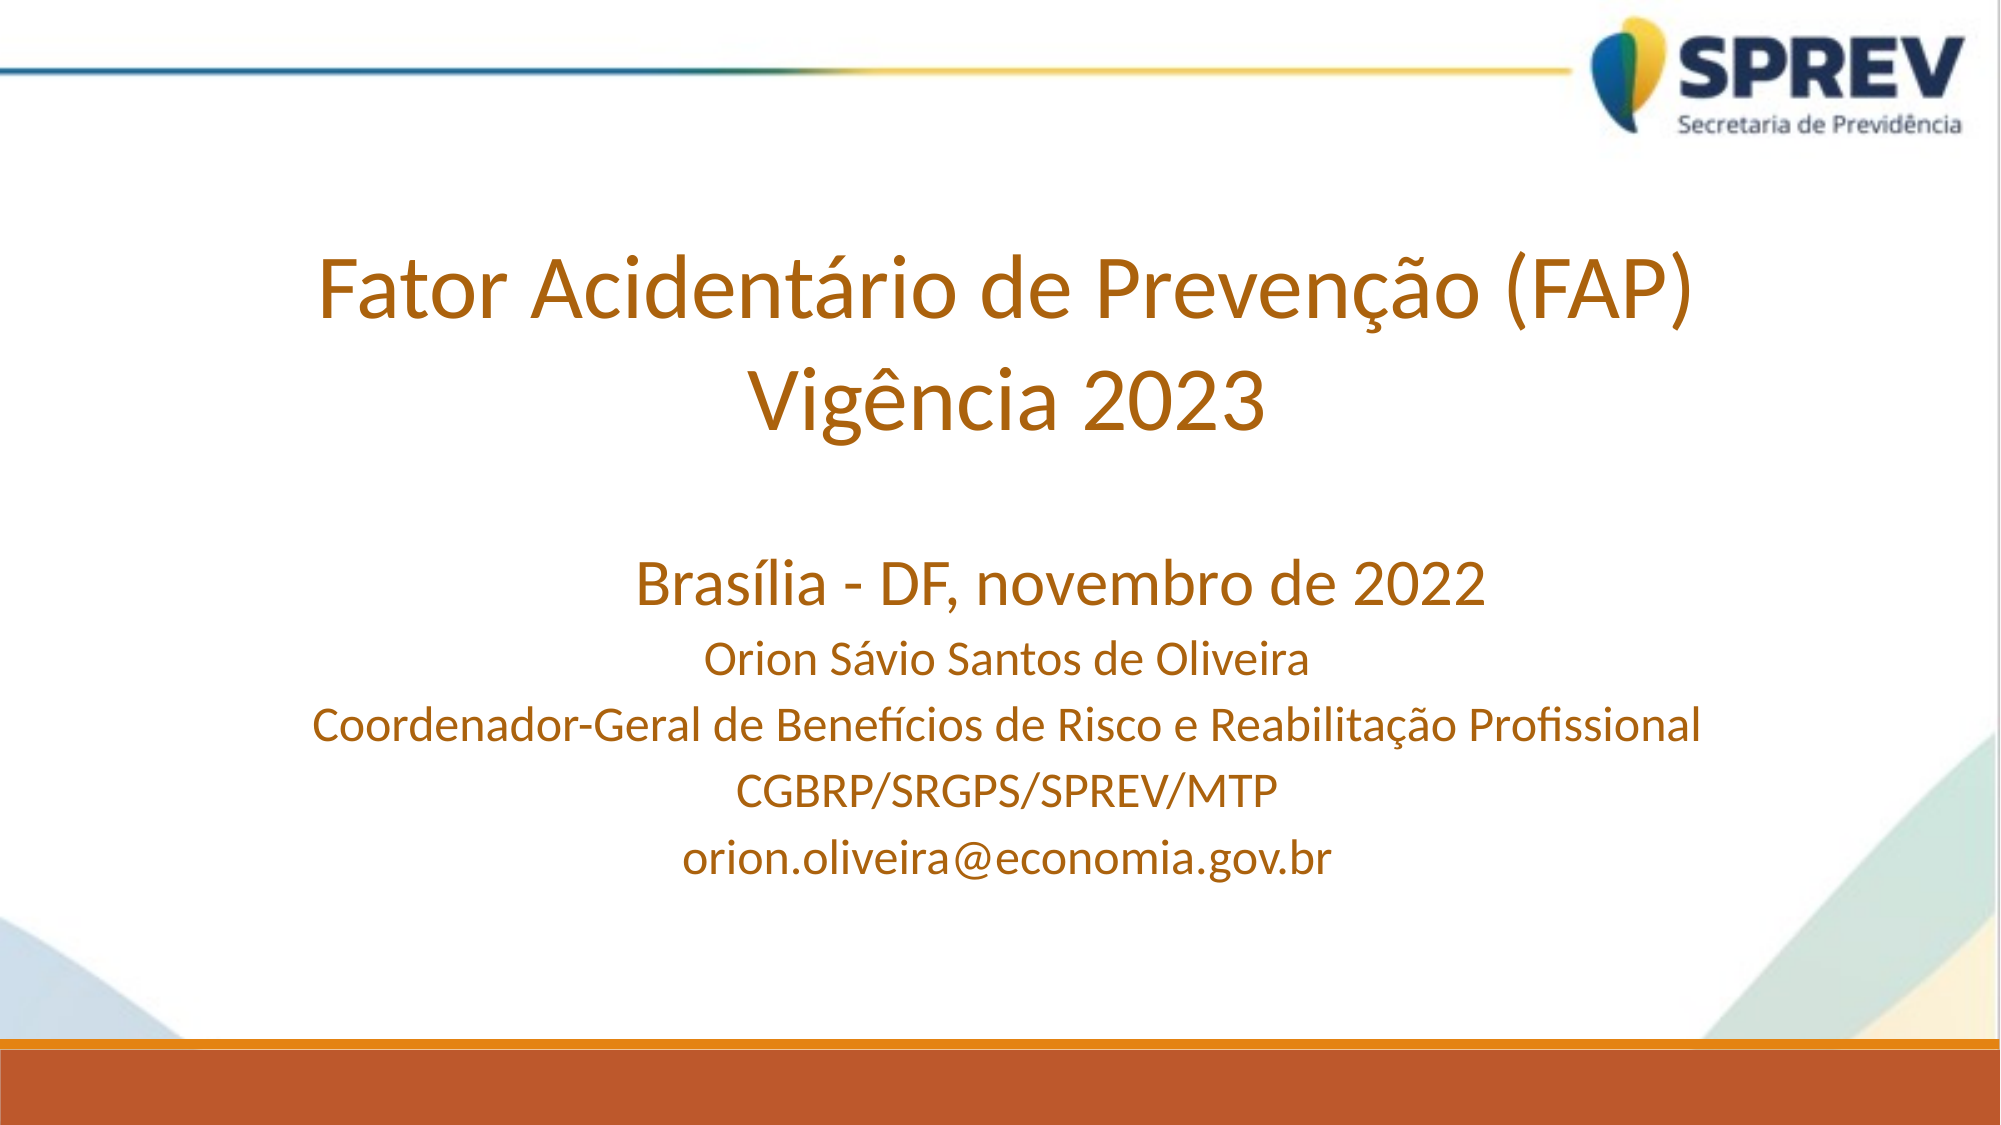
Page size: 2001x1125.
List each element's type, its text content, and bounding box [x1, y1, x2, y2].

text_box Fator Acidentário de Prevenção (FAP) Vigência 2023 Brasília - DF, novembro de 2022 Orion Sávio Santos de Oliveira Coordenador-Geral de Benefícios de Risco e Reabilitação Profissional CGBRP/SRGPS/SPREV/MTP orion.oliveira@economia.gov.br [184, 99, 1830, 1026]
picture [0, 0, 2001, 1125]
